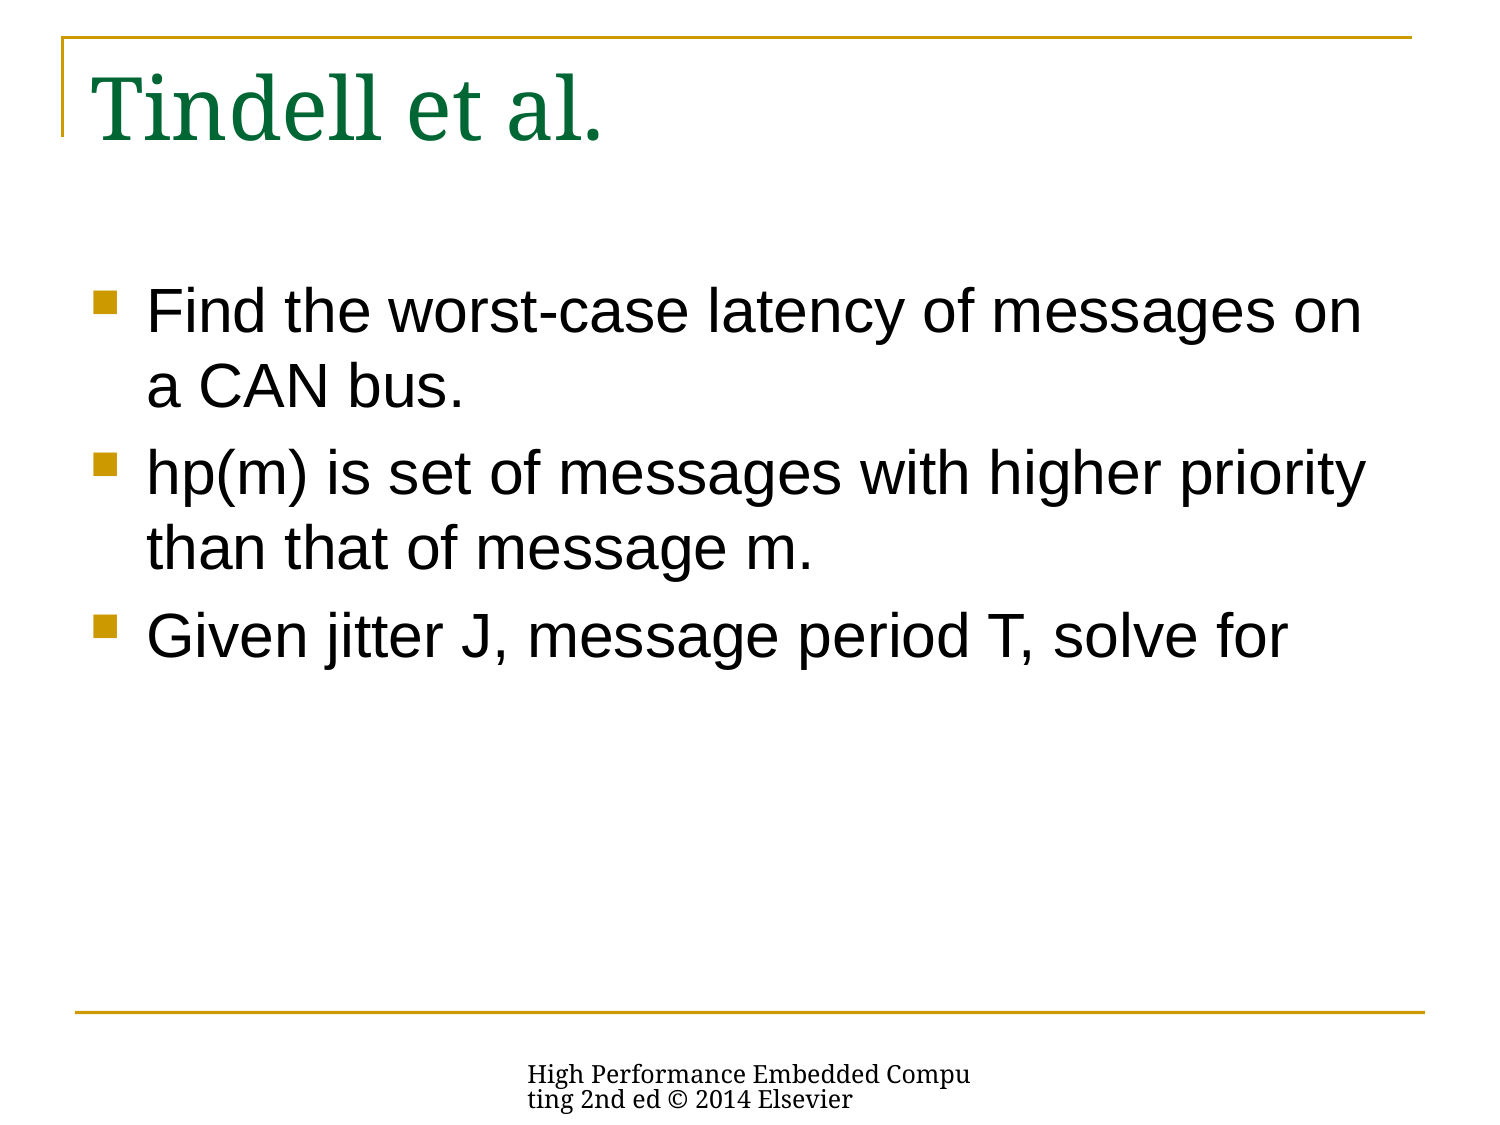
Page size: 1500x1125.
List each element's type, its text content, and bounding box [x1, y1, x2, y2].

title Tindell et al. [75, 45, 1425, 233]
footer High Performance Embedded Computing 2nd ed © 2014 Elsevier [512, 1025, 988, 1100]
